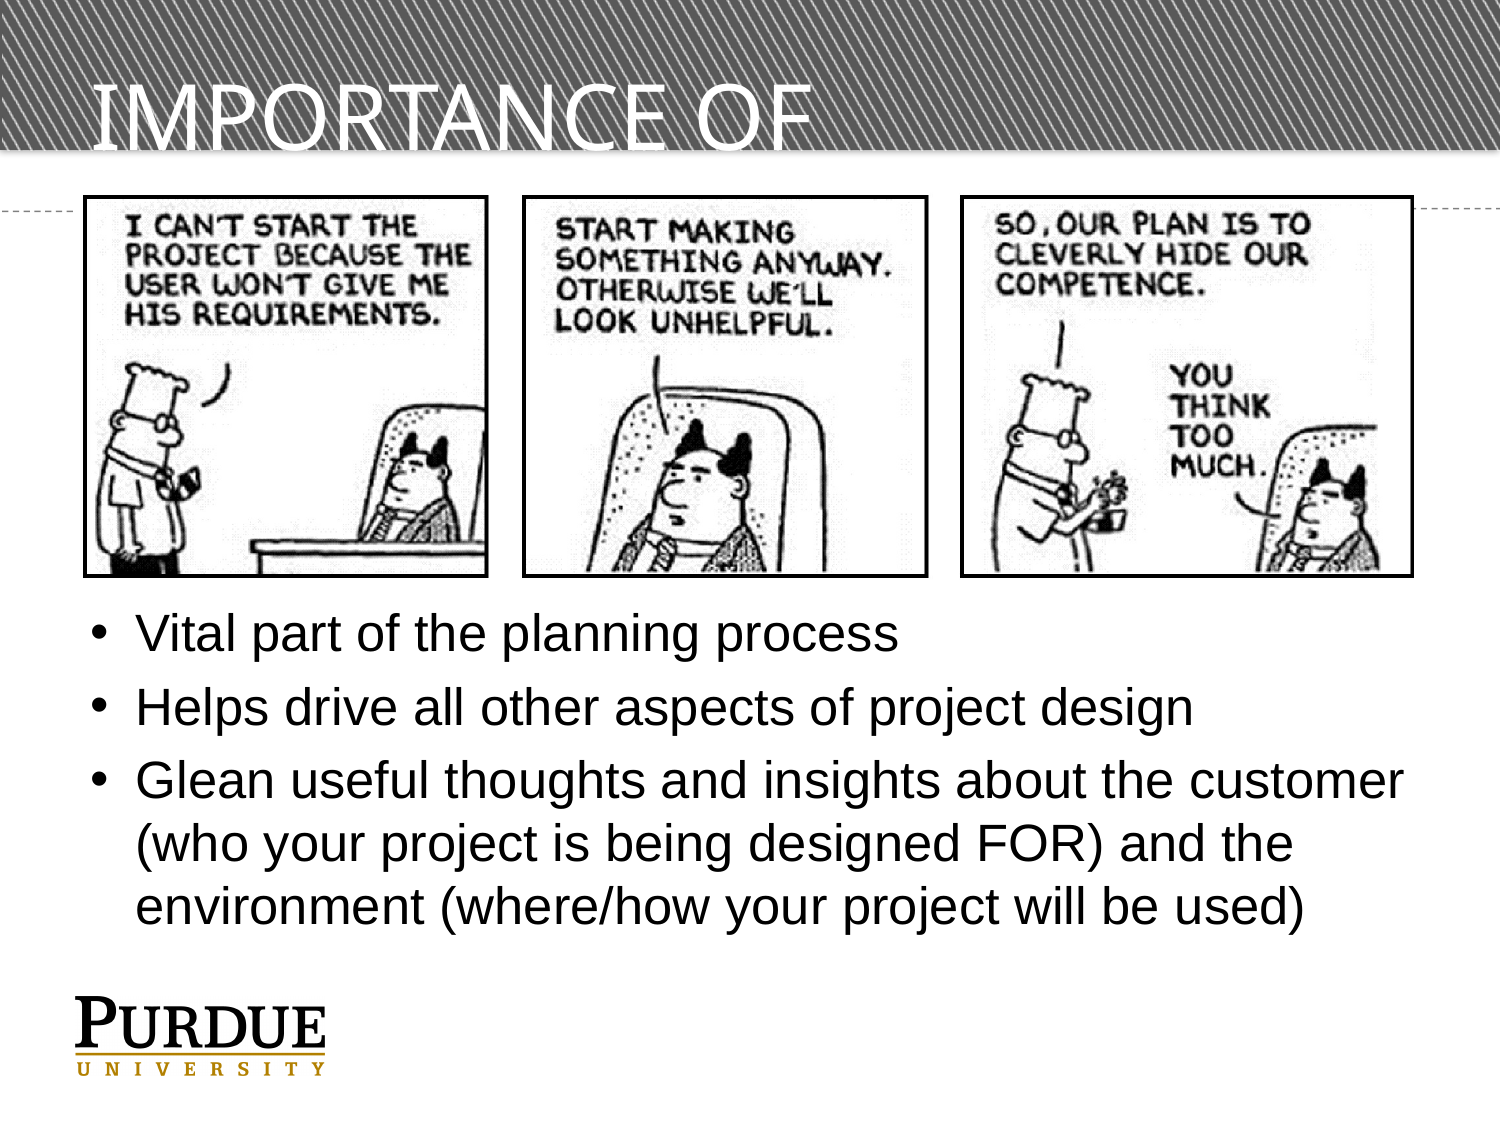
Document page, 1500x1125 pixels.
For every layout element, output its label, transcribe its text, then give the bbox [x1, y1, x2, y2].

picture [74, 186, 1415, 580]
list Vital part of the planning process Helps drive all other aspects of project design Glean useful thoughts and insights about the customer (who your project is being designed FOR) and the environment (where/how your project will be used) [75, 592, 1427, 998]
picture [75, 998, 325, 1076]
title Importance OF REQUIREMENTS [75, 51, 1427, 175]
